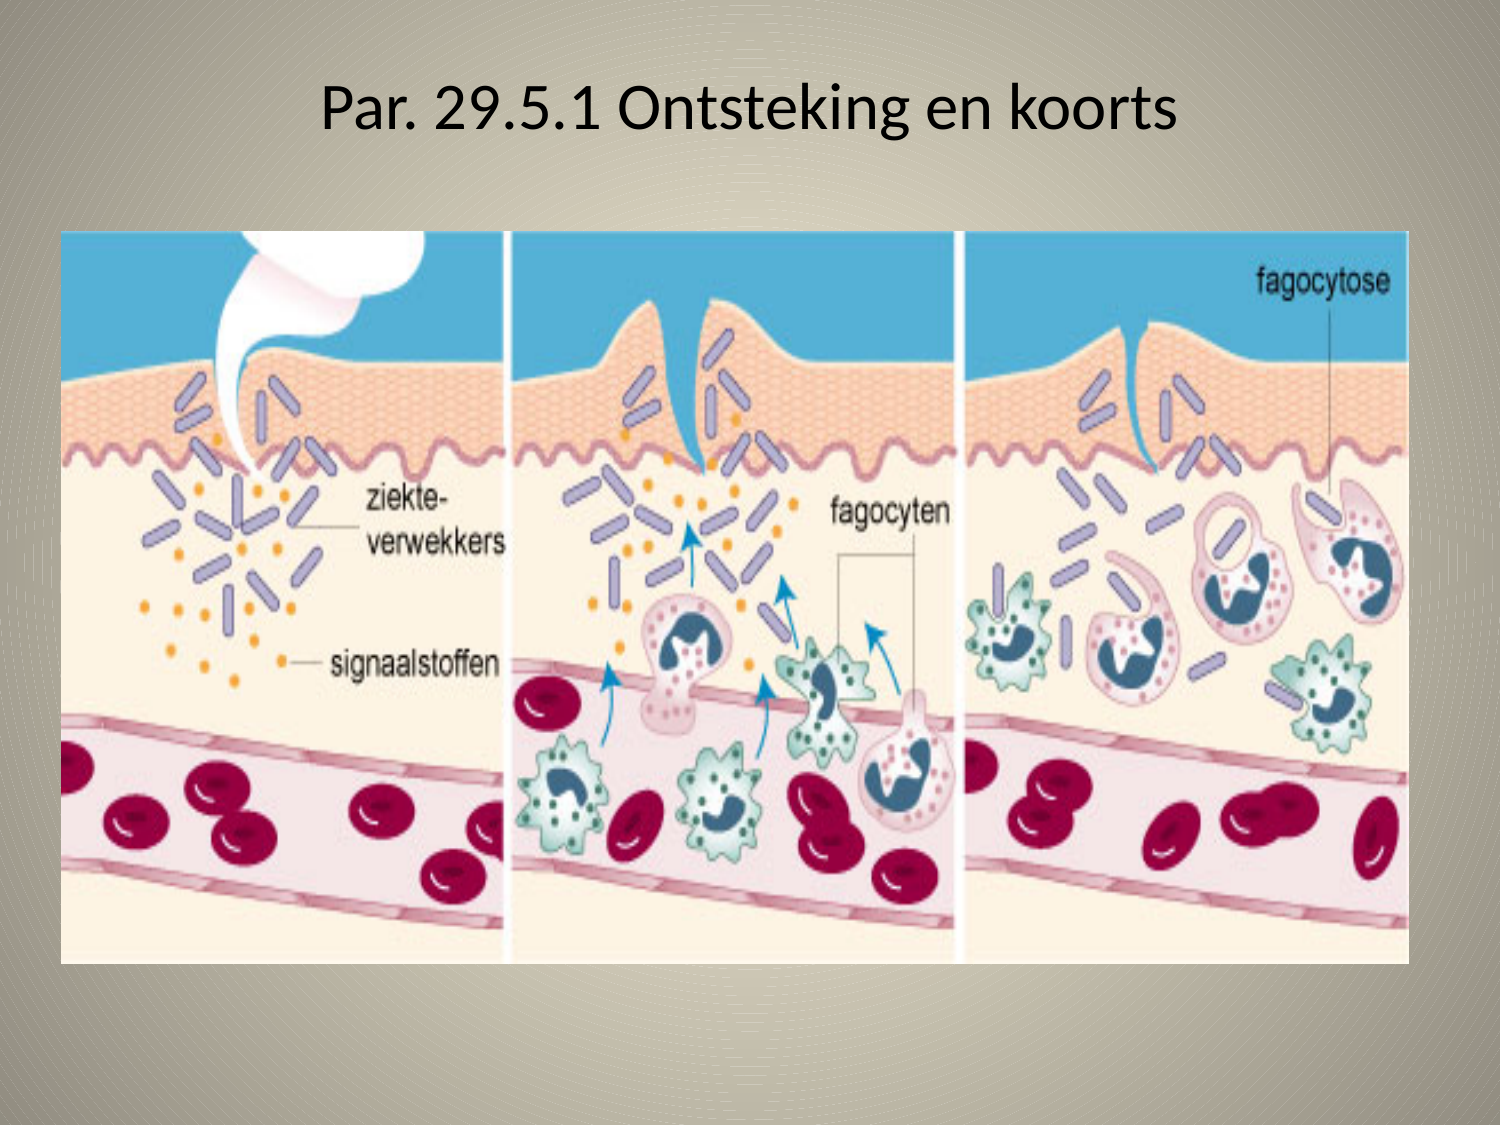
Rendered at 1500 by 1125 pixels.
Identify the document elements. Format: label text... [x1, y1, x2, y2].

title Par. 29.5.1 Ontsteking en koorts [75, 45, 1425, 161]
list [61, 231, 1410, 965]
